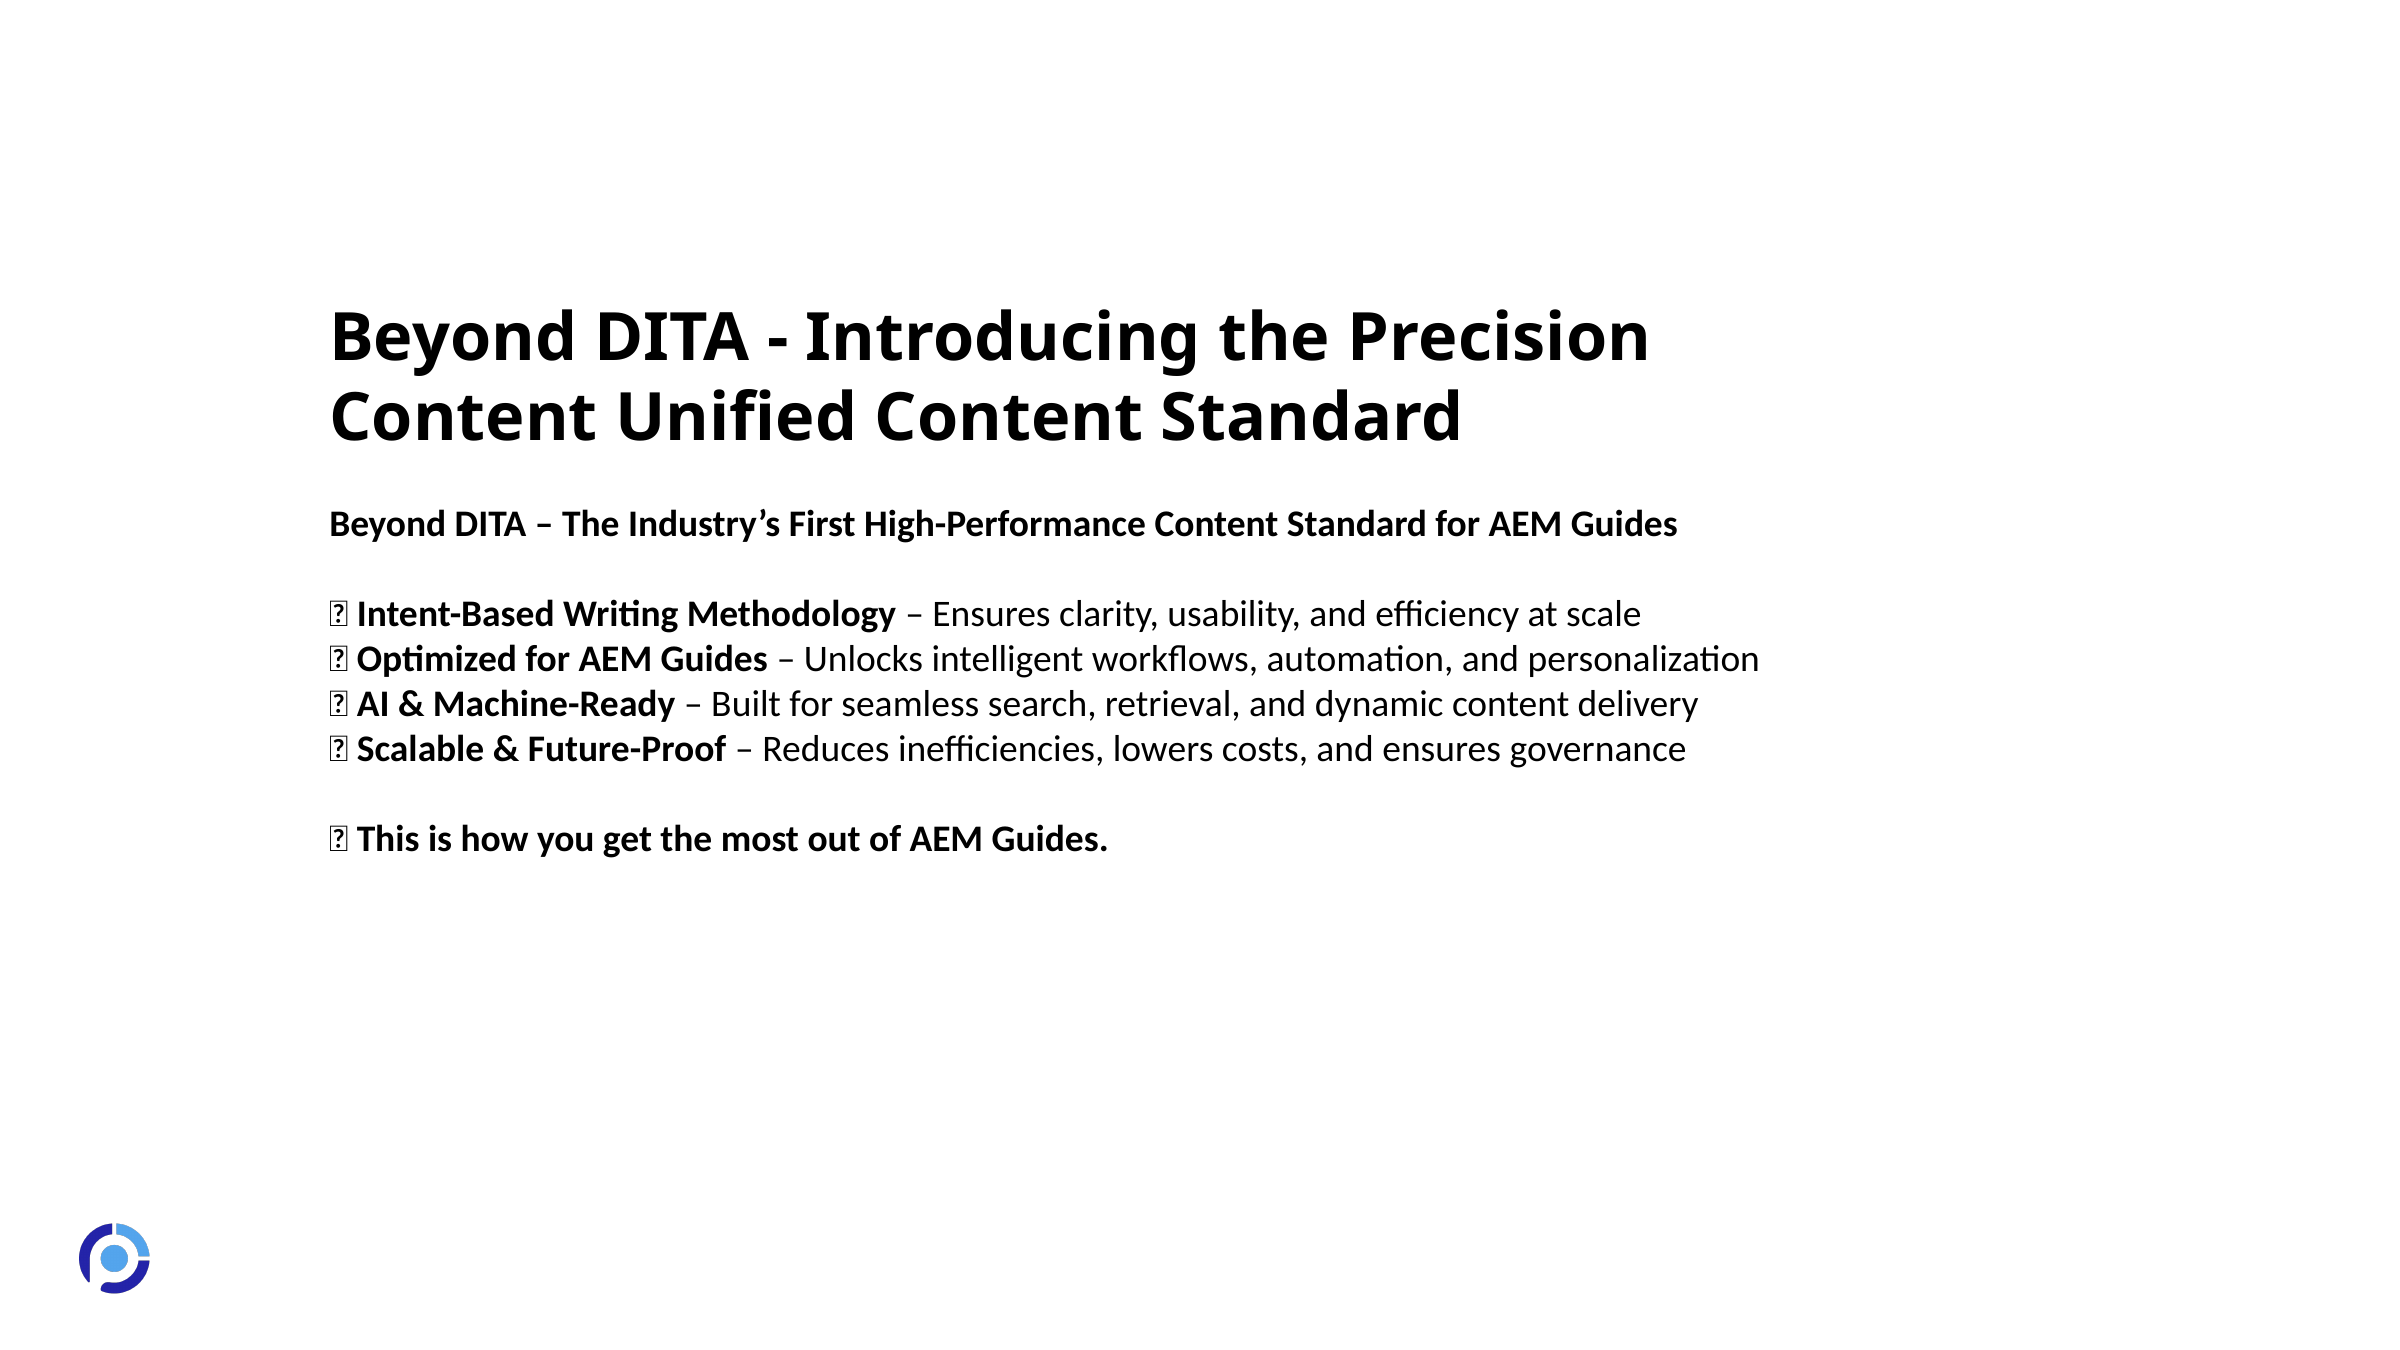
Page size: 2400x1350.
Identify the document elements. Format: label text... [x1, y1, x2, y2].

picture [78, 1219, 155, 1299]
text_box Beyond DITA - Introducing the Precision Content Unified Content Standard Beyond DITA – The Industry’s First High-Performance Content Standard for AEM Guides 🔹 Intent-Based Writing Methodology – Ensures clarity, usability, and efficiency at scale 🔹 Optimized for AEM Guides – Unlocks intelligent workflows, automation, and personalization 🔹 AI & Machine-Ready – Built for seamless search, retrieval, and dynamic content delivery 🔹 Scalable & Future-Proof – Reduces inefficiencies, lowers costs, and ensures governance 🚀 This is how you get the most out of AEM Guides. [314, 286, 1871, 867]
